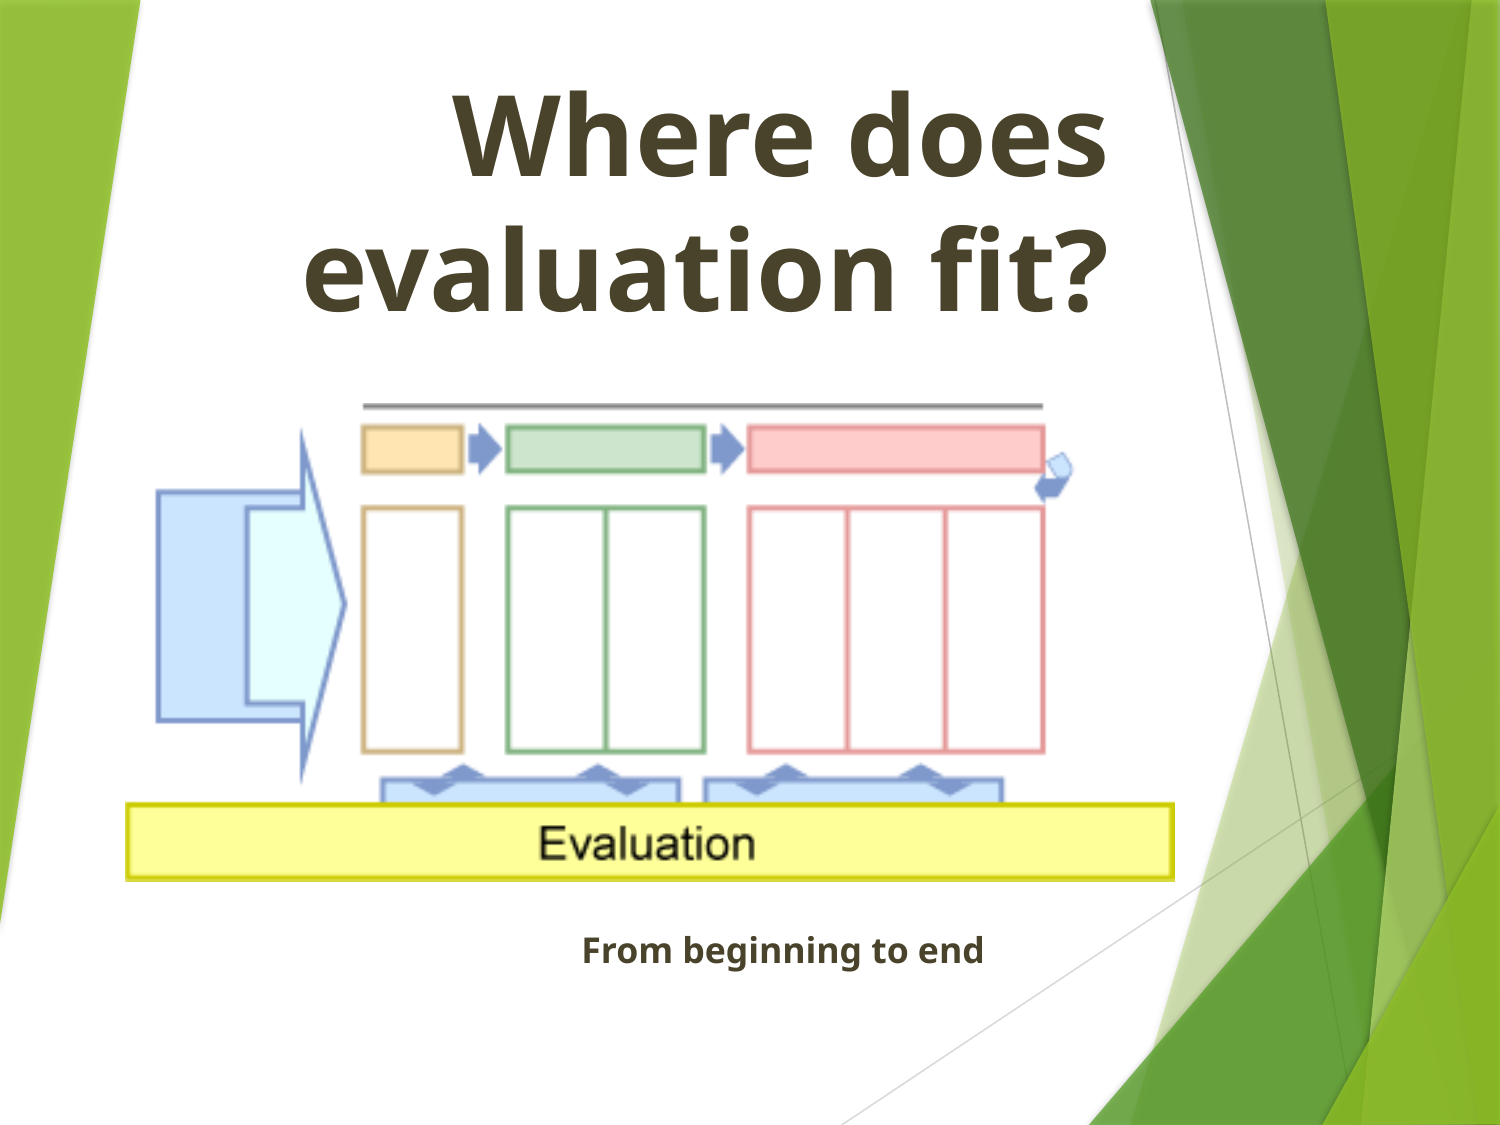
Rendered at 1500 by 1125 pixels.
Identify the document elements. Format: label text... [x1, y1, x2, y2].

title Where does evaluation fit? [0, 24, 1125, 342]
picture [124, 403, 1176, 882]
subtitle From beginning to end [0, 924, 1000, 1038]
